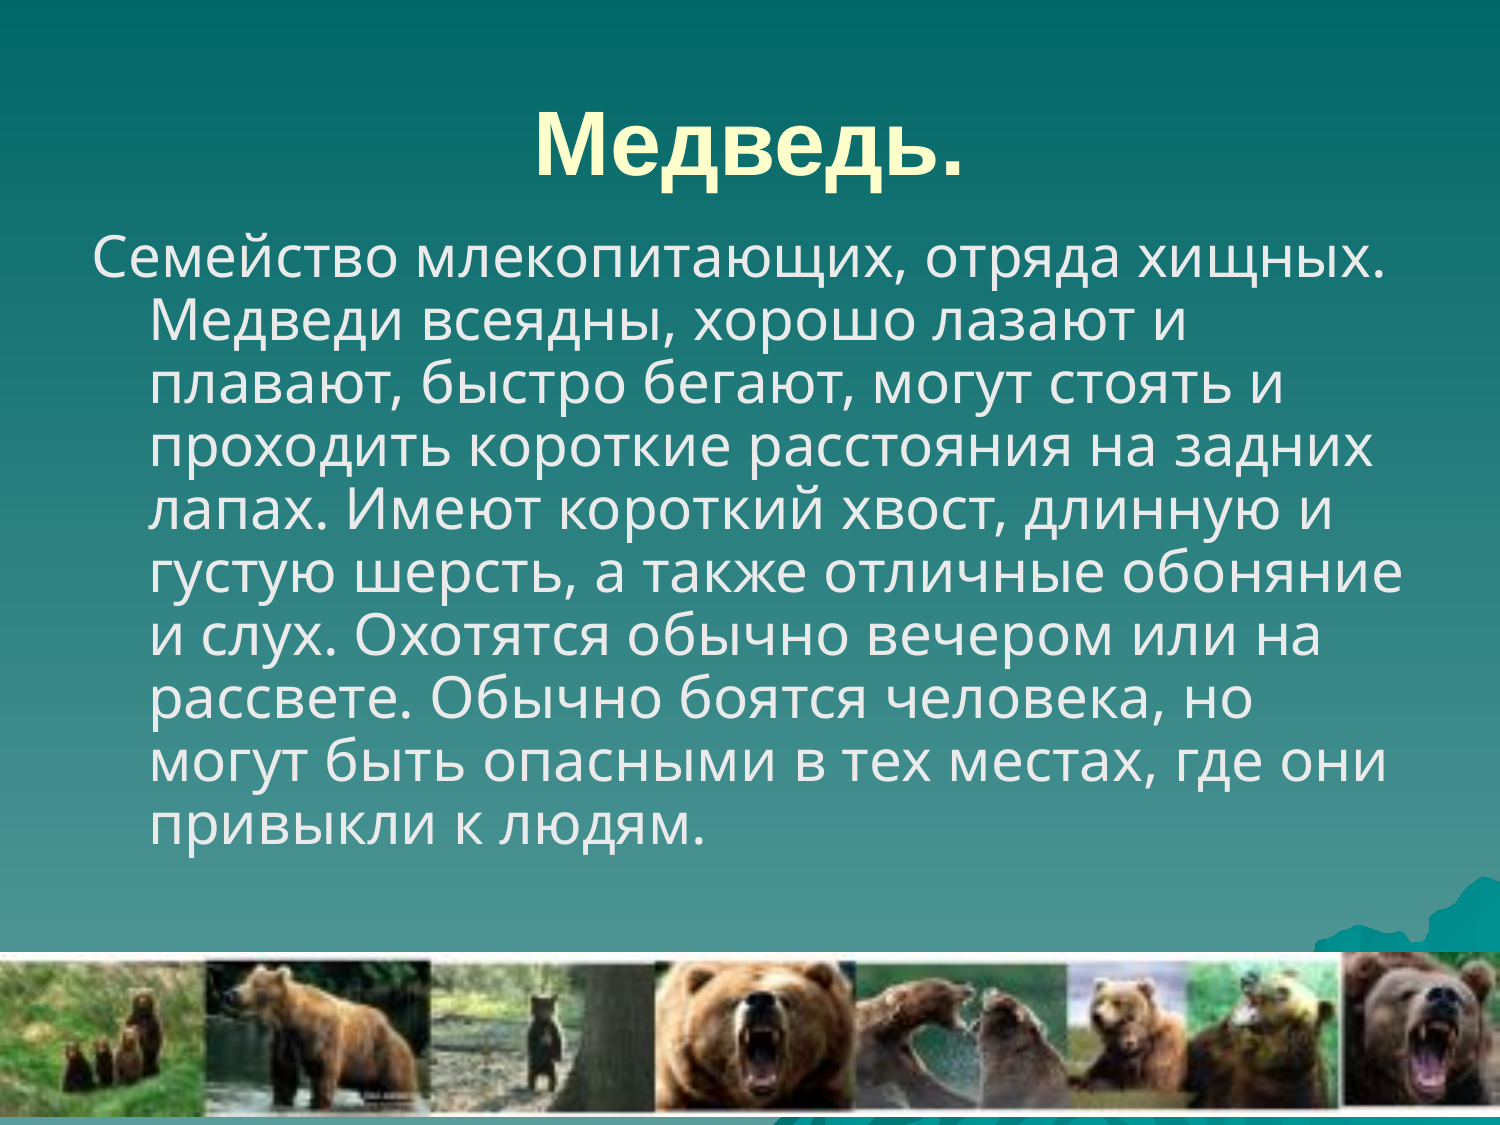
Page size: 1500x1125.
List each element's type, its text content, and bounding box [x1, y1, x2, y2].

title Медведь. [74, 45, 1426, 233]
picture [0, 951, 1500, 1117]
list Семейство млекопитающих, отряда хищных. Медведи всеядны, хорошо лазают и плавают, быстро бегают, могут стоять и проходить короткие расстояния на задних лапах. Имеют короткий хвост, длинную и густую шерсть, а также отличные обоняние и слух. Охотятся обычно вечером или на рассвете. Обычно боятся человека, но могут быть опасными в тех местах, где они привыкли к людям. [76, 219, 1428, 950]
